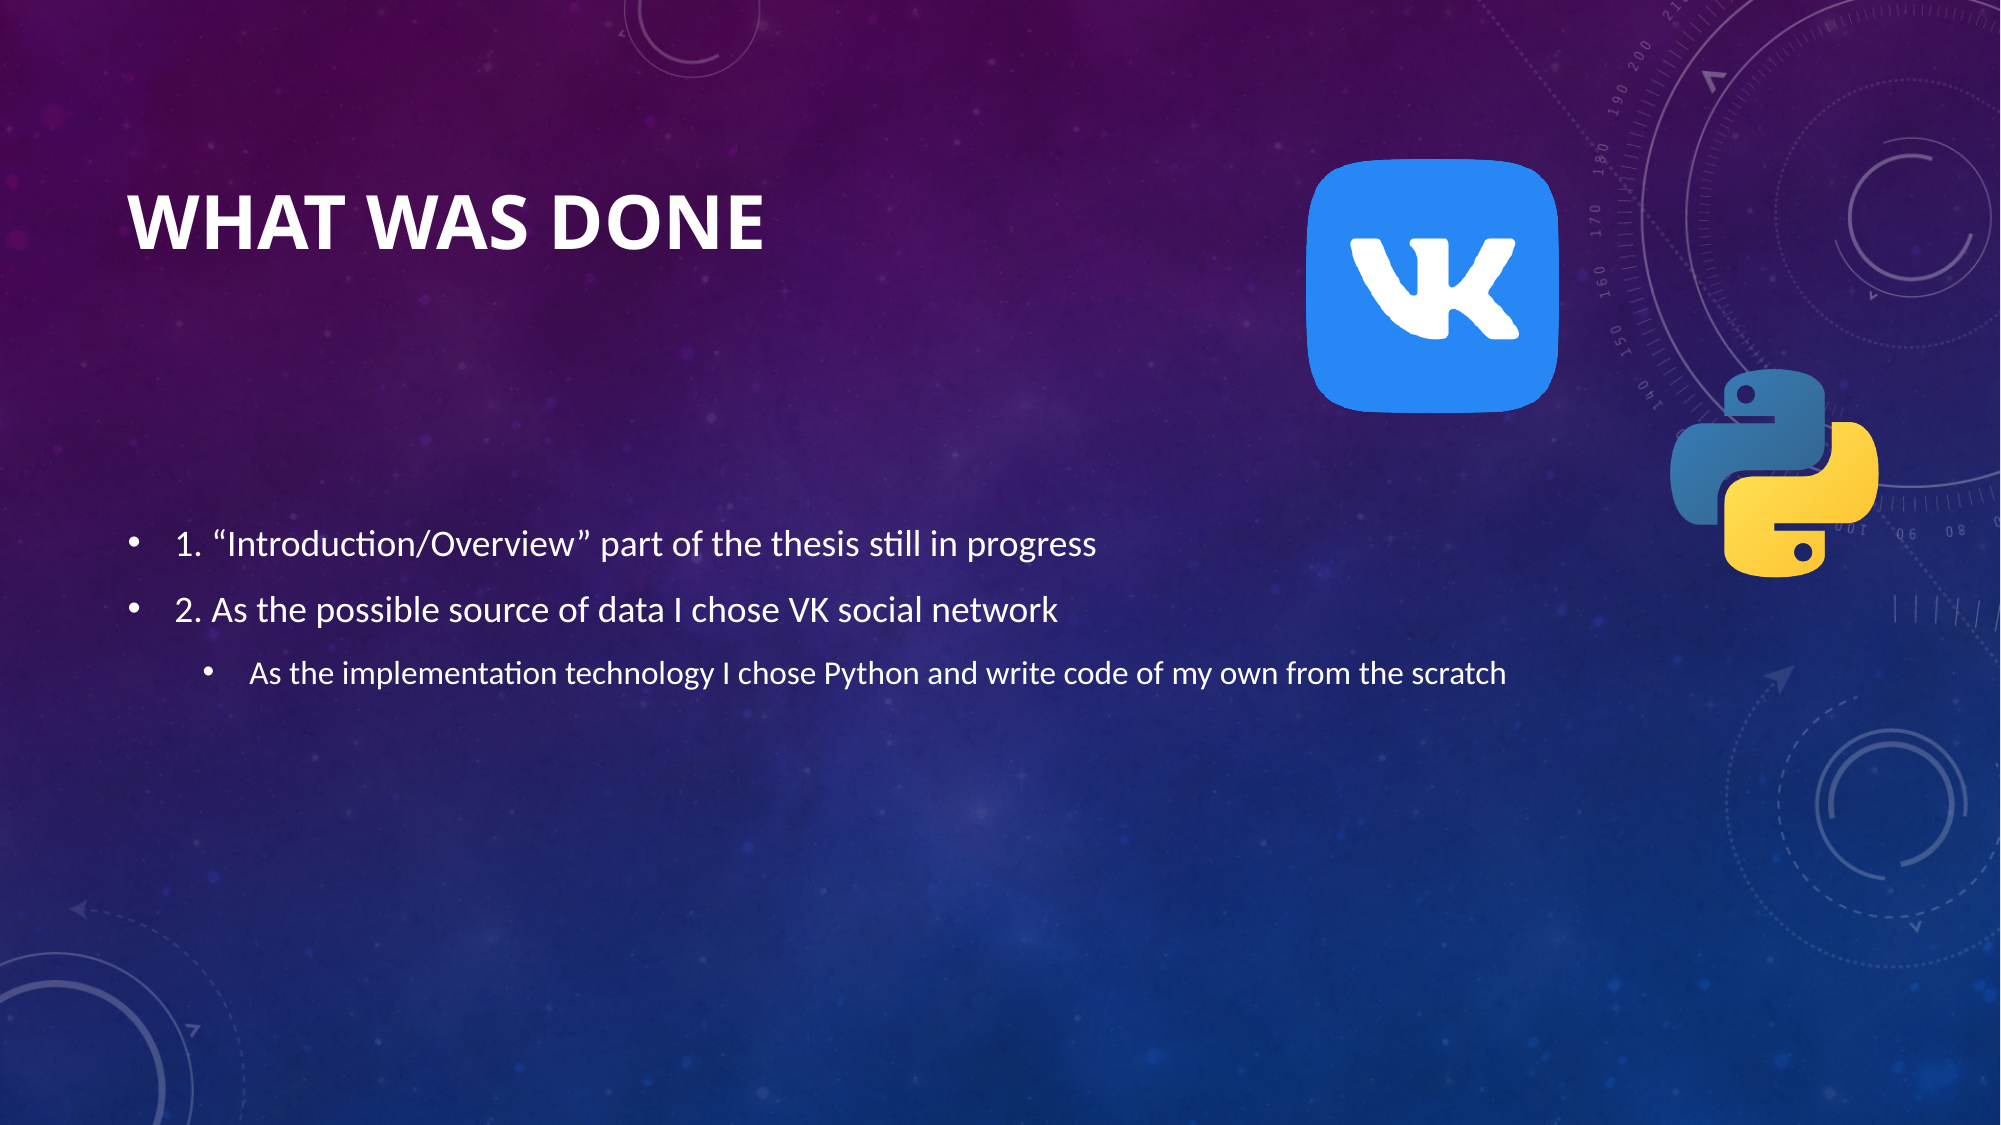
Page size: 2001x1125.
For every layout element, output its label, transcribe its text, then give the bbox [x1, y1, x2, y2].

picture [0, 0, 2001, 1125]
title What was done [112, 99, 1775, 338]
list 1. “Introduction/Overview” part of the thesis still in progress 2. As the possible source of data I chose VK social network As the implementation technology I chose Python and write code of my own from the scratch [112, 338, 1775, 938]
